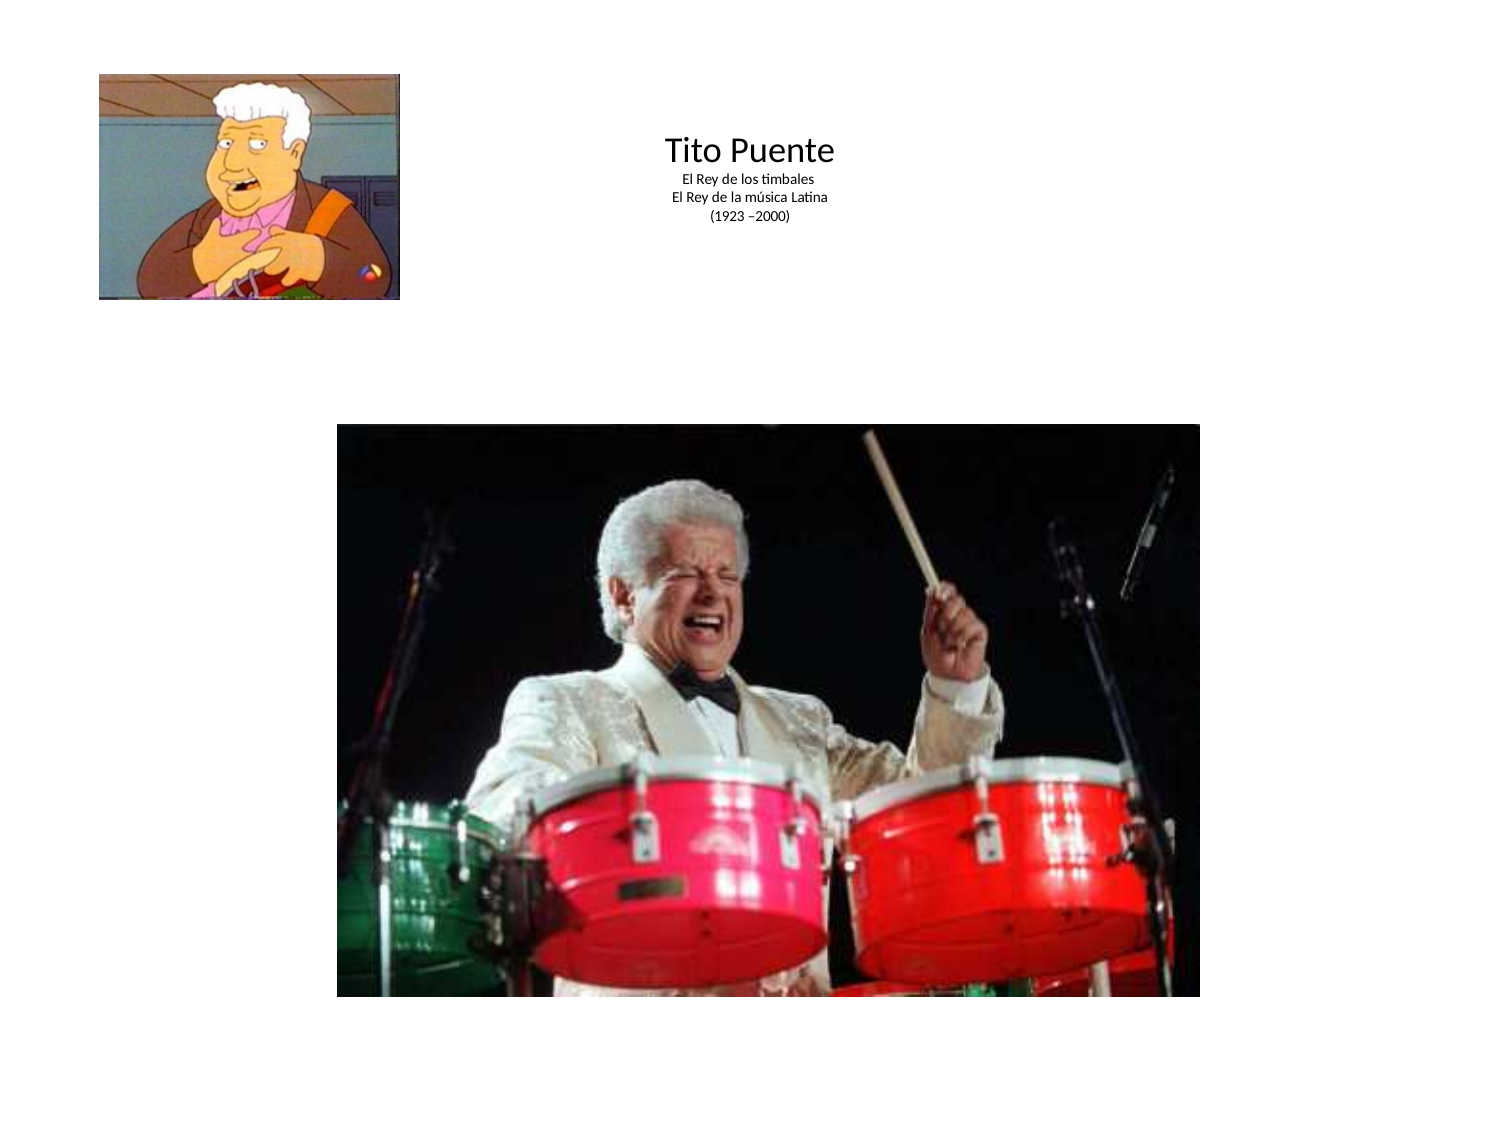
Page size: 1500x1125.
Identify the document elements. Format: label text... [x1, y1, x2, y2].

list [337, 424, 1201, 997]
title Tito Puente El Rey de los timbales El Rey de la música Latina (1923 –2000) [75, 45, 1425, 233]
picture [99, 74, 401, 301]
